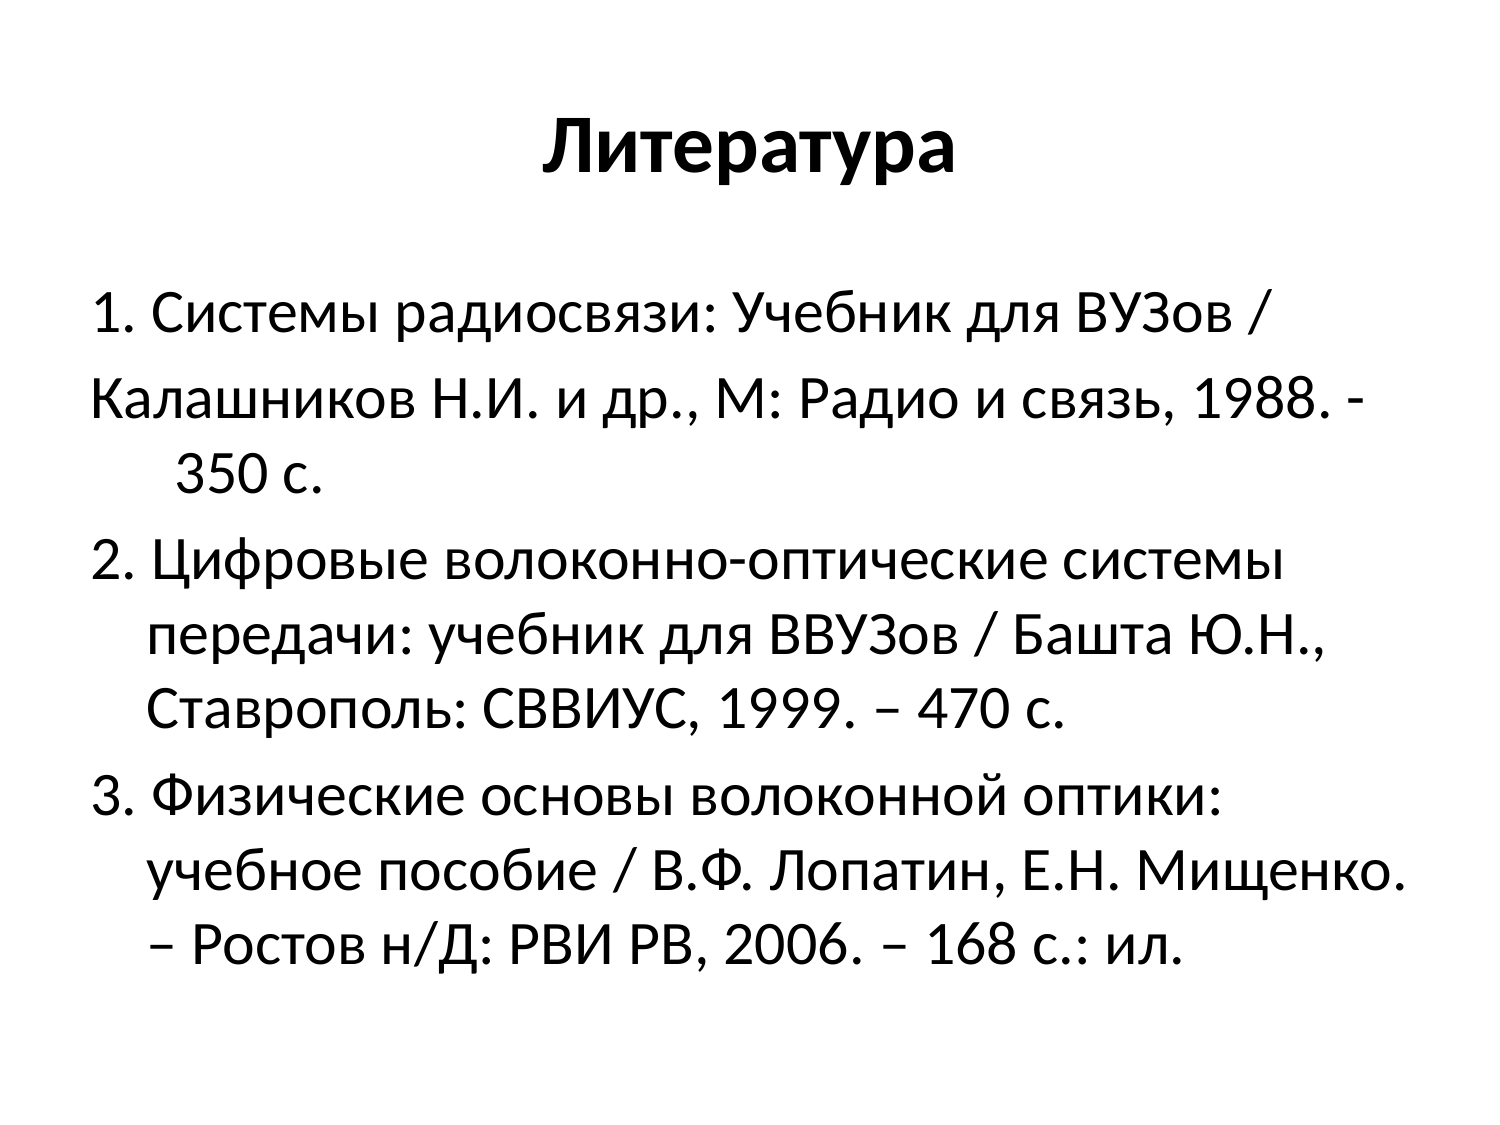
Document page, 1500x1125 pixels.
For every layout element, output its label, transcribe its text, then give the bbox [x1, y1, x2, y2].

title Литература [74, 44, 1426, 233]
list 1. Системы радиосвязи: Учебник для ВУЗов / Калашников Н.И. и др., М: Радио и связь, 1988. - 350 с. 2. Цифровые волоконно-оптические системы передачи: учебник для ВВУЗов / Башта Ю.Н., Ставрополь: СВВИУС, 1999. – 470 с. 3. Физические основы волоконной оптики: учебное пособие / В.Ф. Лопатин, Е.Н. Мищенко. – Ростов н/Д: РВИ РВ, 2006. – 168 с.: ил. [74, 262, 1426, 1006]
